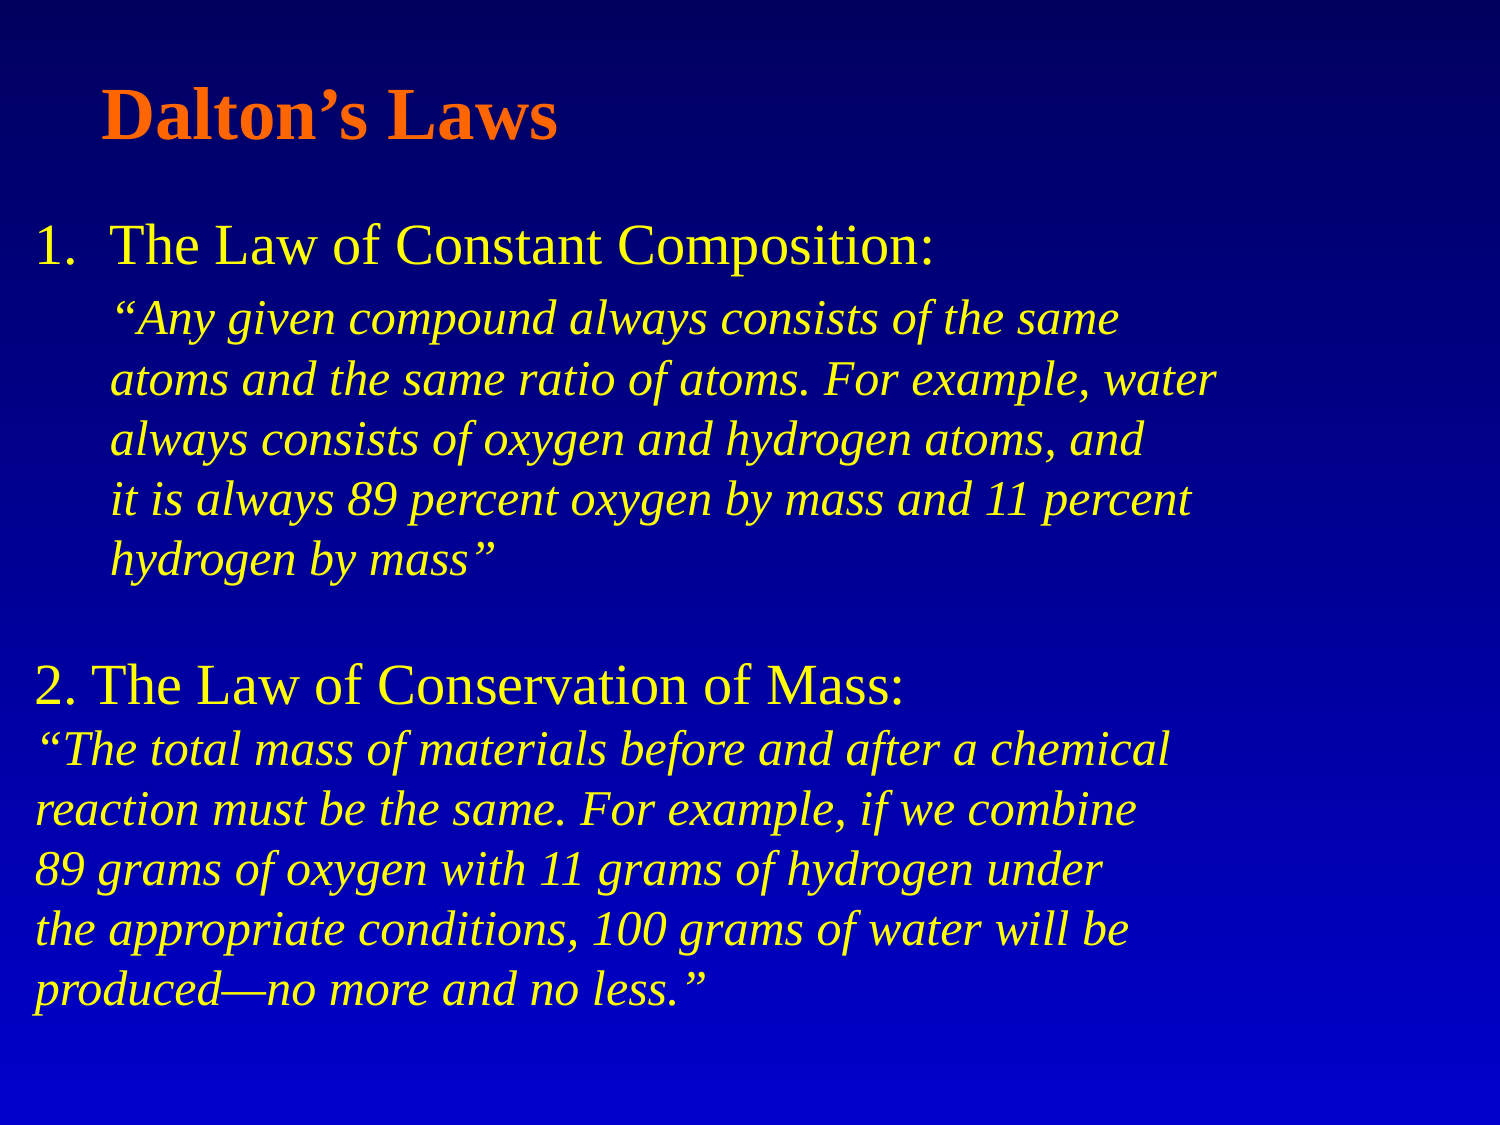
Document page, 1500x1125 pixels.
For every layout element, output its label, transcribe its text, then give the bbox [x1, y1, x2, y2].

text_box Dalton’s Laws [86, 57, 575, 162]
text_box The Law of Constant Composition: “Any given compound always consists of the same atoms and the same ratio of atoms. For example, water always consists of oxygen and hydrogen atoms, and it is always 89 percent oxygen by mass and 11 percent hydrogen by mass” 2. The Law of Conservation of Mass: “The total mass of materials before and after a chemical reaction must be the same. For example, if we combine 89 grams of oxygen with 11 grams of hydrogen under the appropriate conditions, 100 grams of water will be produced—no more and no less.” [20, 198, 1349, 1024]
